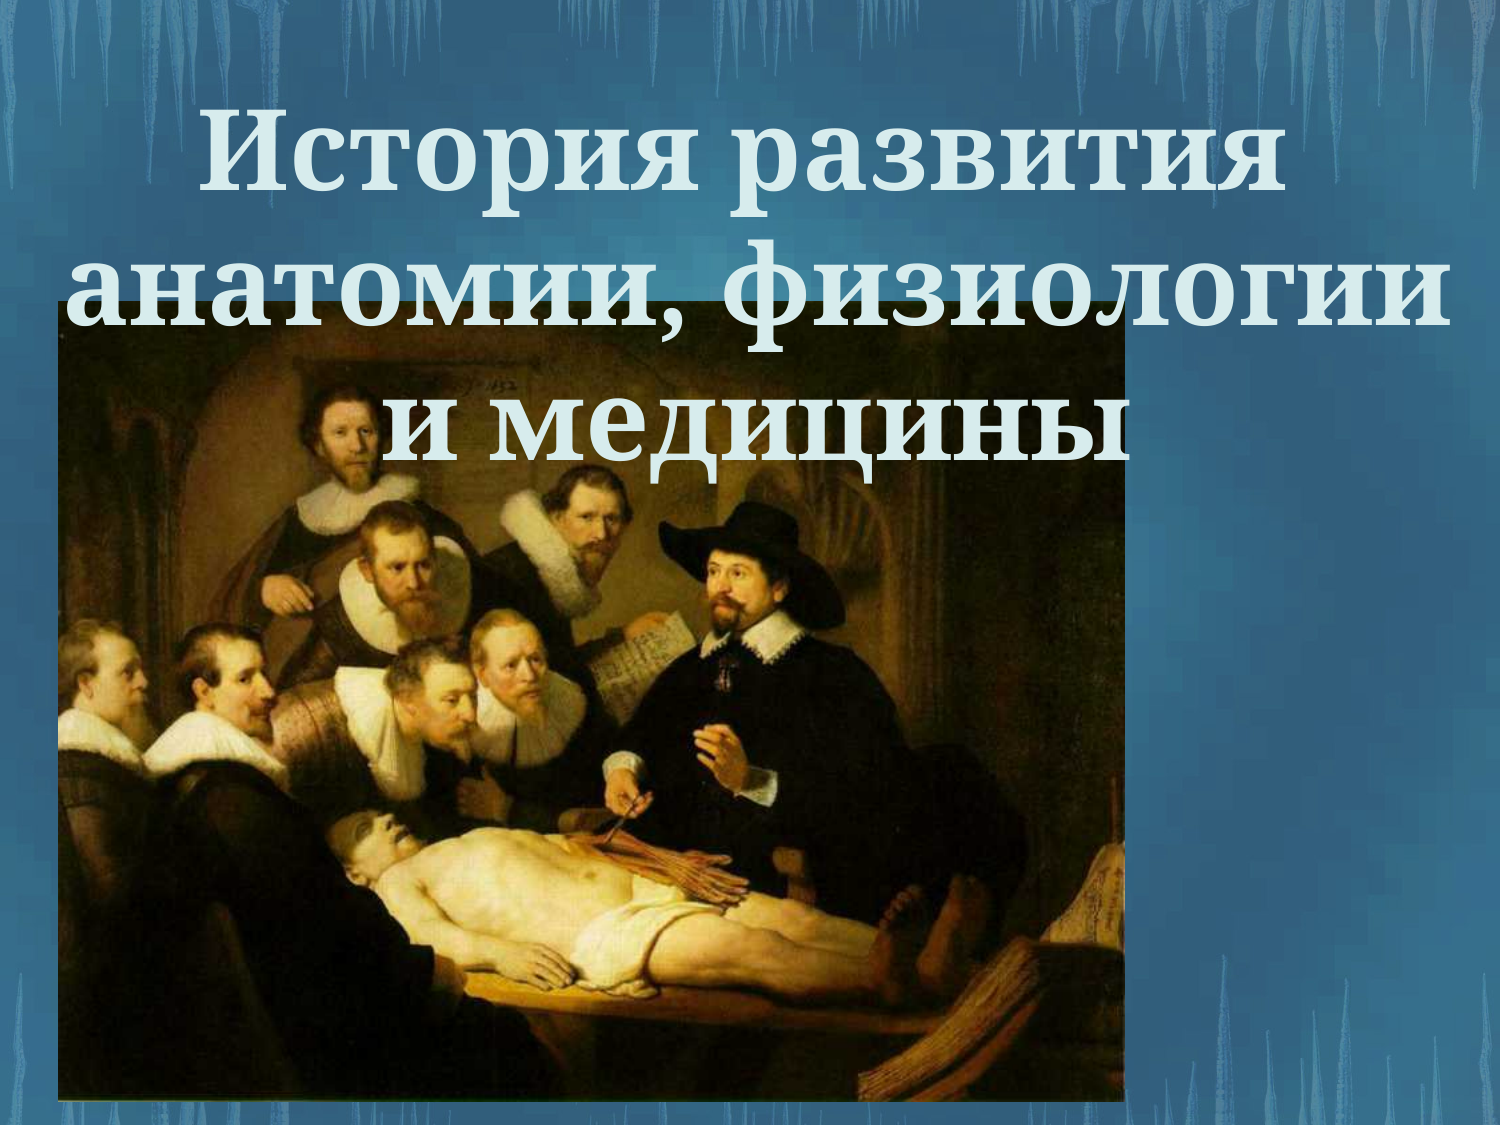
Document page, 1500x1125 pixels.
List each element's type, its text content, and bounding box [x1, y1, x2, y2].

text_box История развития анатомии, физиологии и медицины [47, 70, 1468, 490]
picture [0, 0, 1500, 1125]
